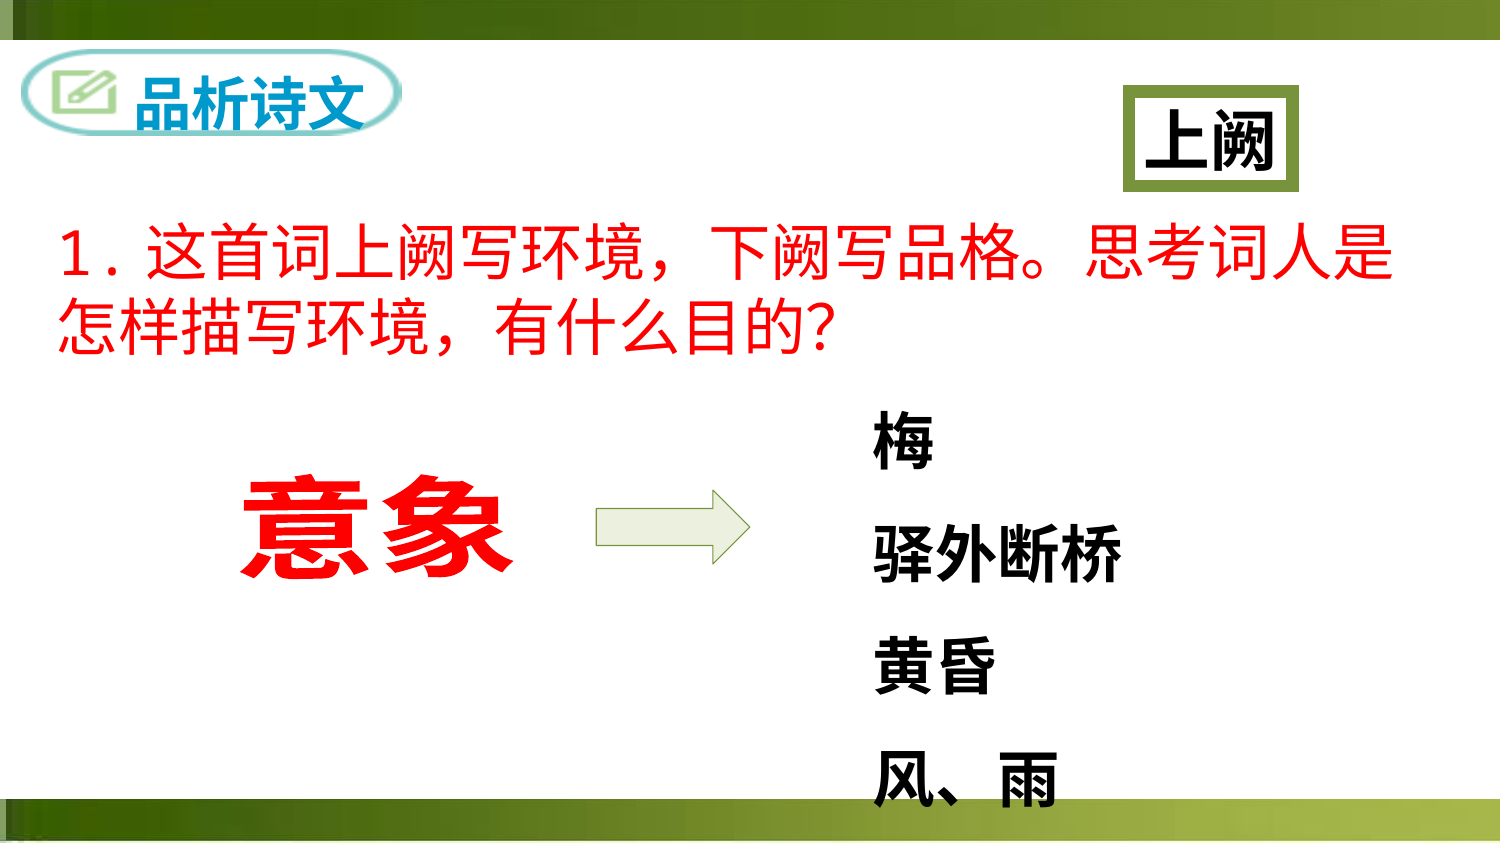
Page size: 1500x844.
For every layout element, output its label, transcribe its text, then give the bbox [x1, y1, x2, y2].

text_box 上阙 [1129, 91, 1293, 187]
picture [0, 799, 1500, 843]
text_box 1.这首词上阙写环境，下阙写品格。思考词人是怎样描写环境，有什么目的？ [39, 204, 1461, 373]
picture [0, 0, 1500, 40]
text_box 梅 驿外断桥 黄昏 风、雨 [858, 357, 1138, 822]
text_box [594, 488, 753, 566]
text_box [20, 49, 402, 146]
